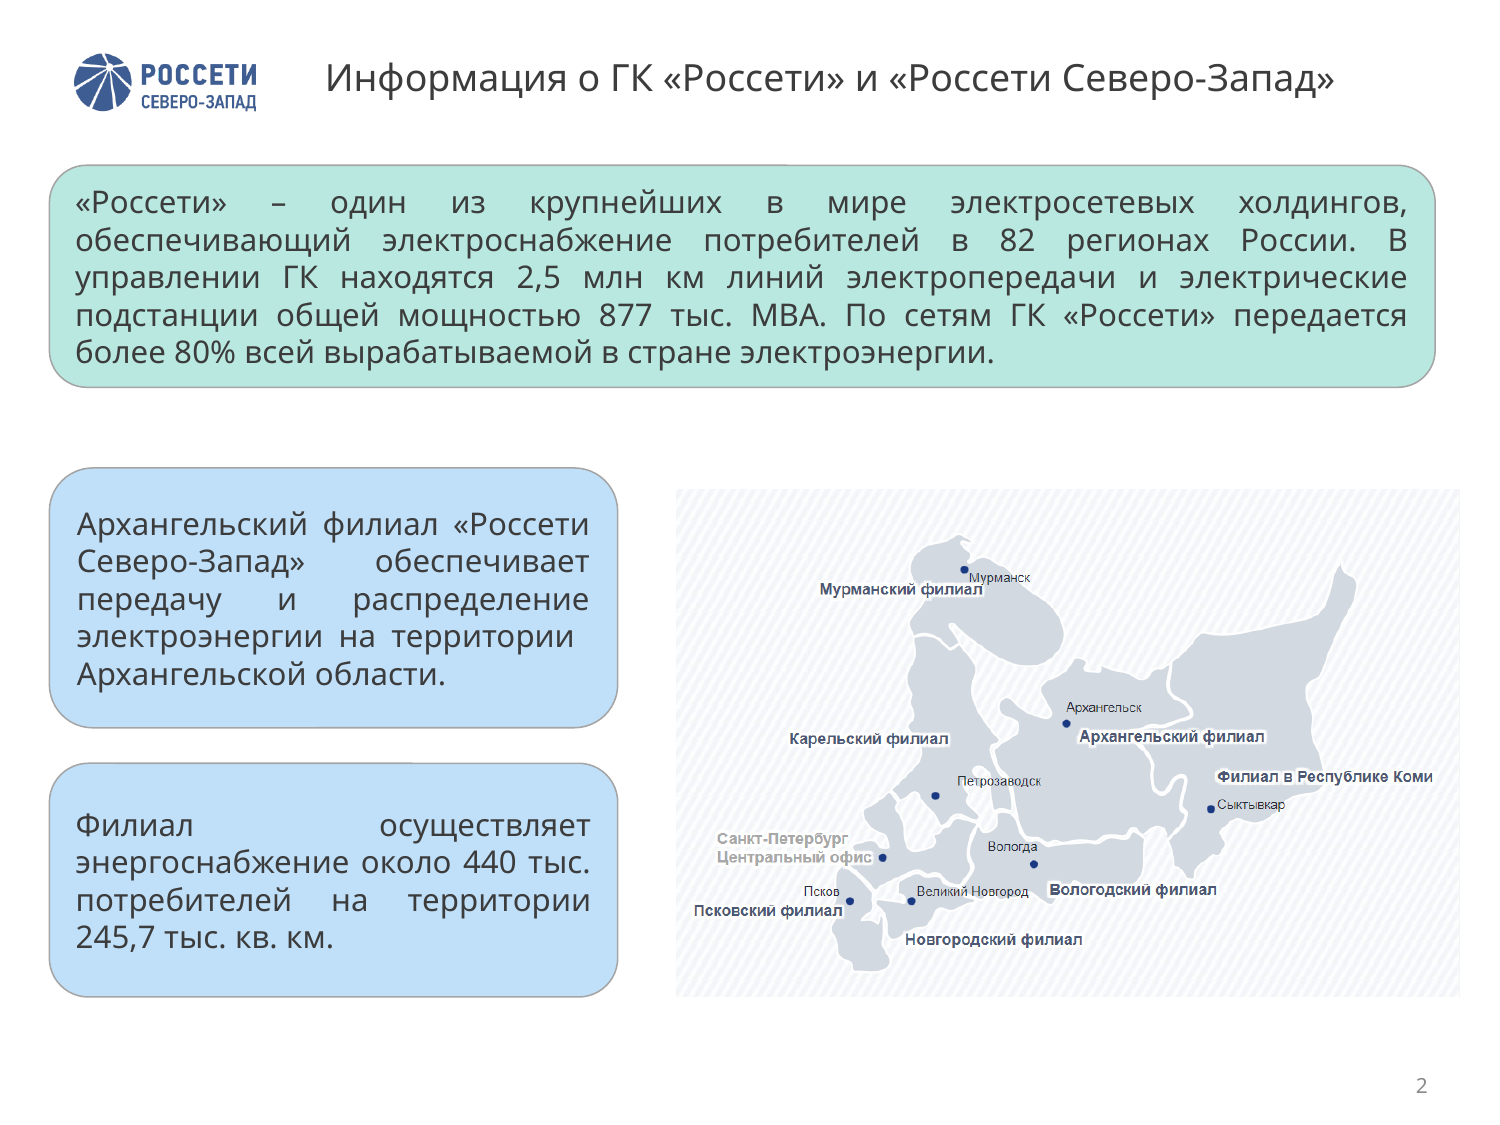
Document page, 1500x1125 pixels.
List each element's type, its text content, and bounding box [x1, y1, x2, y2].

title Информация о ГК «Россети» и «Россети Северо-Запад» [324, 59, 1353, 131]
text_box Филиал осуществляет энергоснабжение около 440 тыс. потребителей на территории 245,7 тыс. кв. км. [47, 761, 620, 1000]
text_box «Россети» – один из крупнейших в мире электросетевых холдингов, обеспечивающий электроснабжение потребителей в 82 регионах России. В управлении ГК находятся 2,5 млн км линий электропередачи и электрические подстанции общей мощностью 877 тыс. МВА. По сетям ГК «Россети» передается более 80% всей вырабатываемой в стране электроэнергии. [47, 163, 1438, 390]
picture [676, 489, 1460, 998]
picture [74, 34, 256, 131]
text_box Архангельский филиал «Россети Северо-Запад» обеспечивает передачу и распределение электроэнергии на территории Архангельской области. [47, 465, 620, 730]
